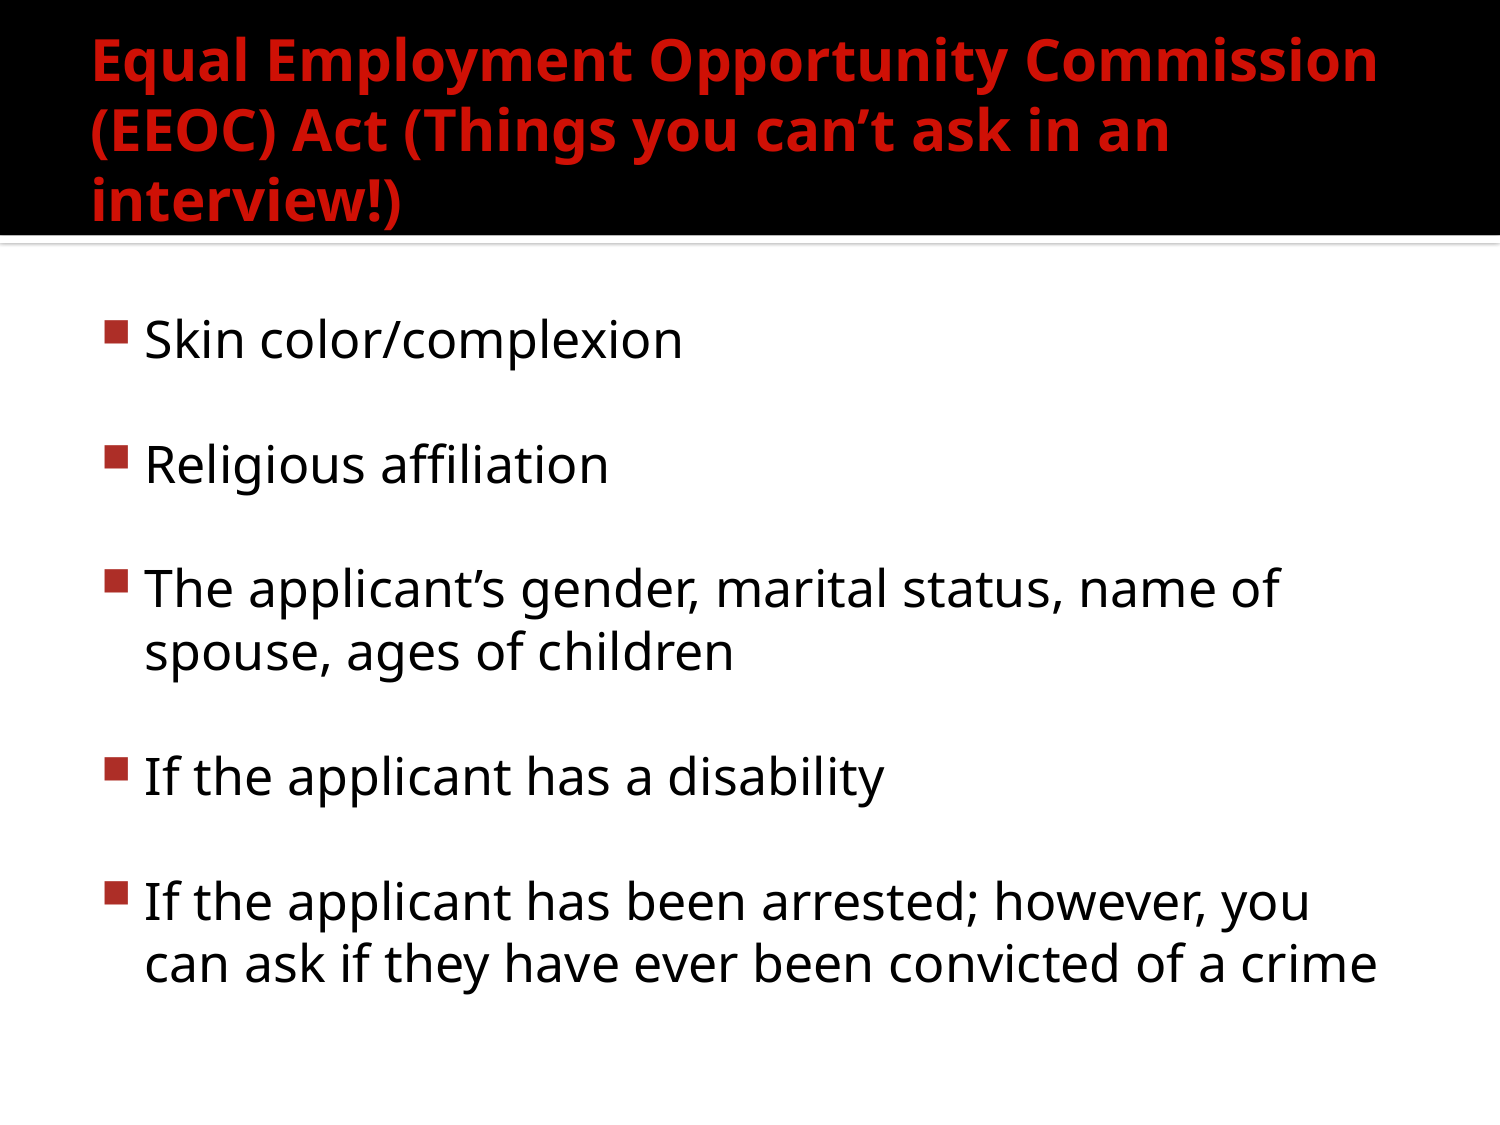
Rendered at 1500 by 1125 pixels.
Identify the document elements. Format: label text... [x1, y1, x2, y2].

title Equal Employment Opportunity Commission (EEOC) Act (Things you can’t ask in an interview!) [75, 25, 1425, 231]
list Skin color/complexion Religious affiliation The applicant’s gender, marital status, name of spouse, ages of children If the applicant has a disability If the applicant has been arrested; however, you can ask if they have ever been convicted of a crime [75, 291, 1425, 1050]
